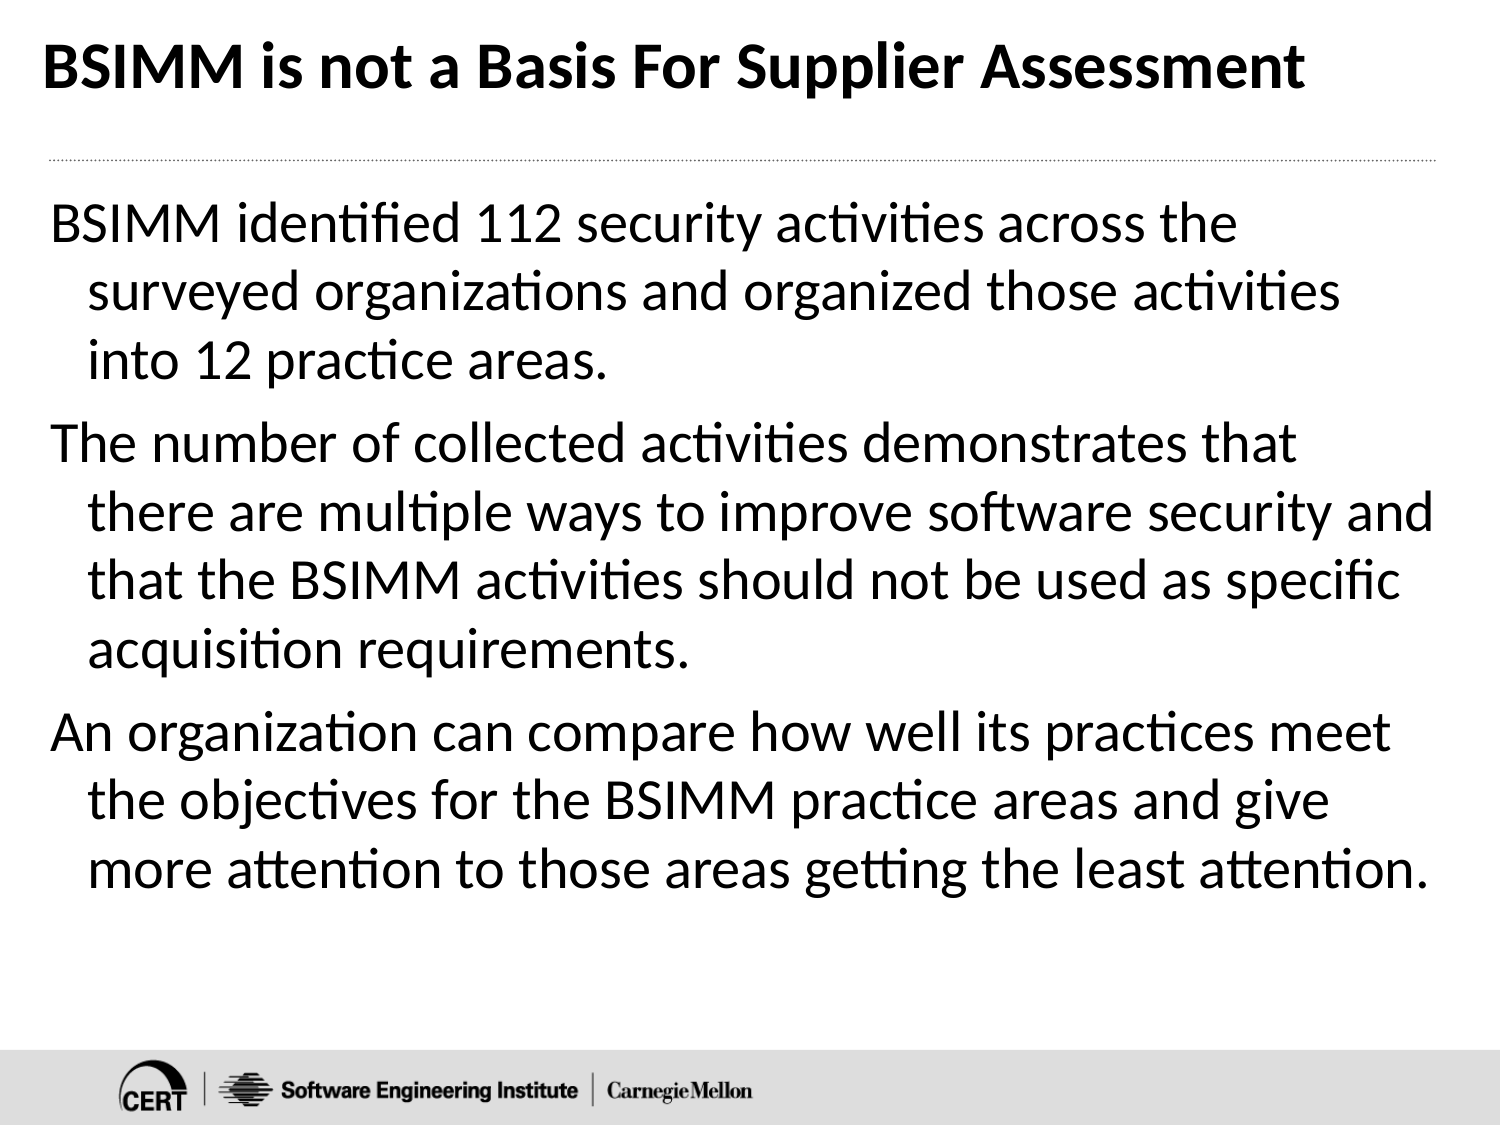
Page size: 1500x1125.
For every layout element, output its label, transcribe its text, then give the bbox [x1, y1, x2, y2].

picture [102, 1056, 765, 1117]
list BSIMM identified 112 security activities across the surveyed organizations and organized those activities into 12 practice areas. The number of collected activities demonstrates that there are multiple ways to improve software security and that the BSIMM activities should not be used as specific acquisition requirements. An organization can compare how well its practices meet the objectives for the BSIMM practice areas and give more attention to those areas getting the least attention. [49, 187, 1438, 1001]
title BSIMM is not a Basis For Supplier Assessment [42, 37, 1434, 155]
